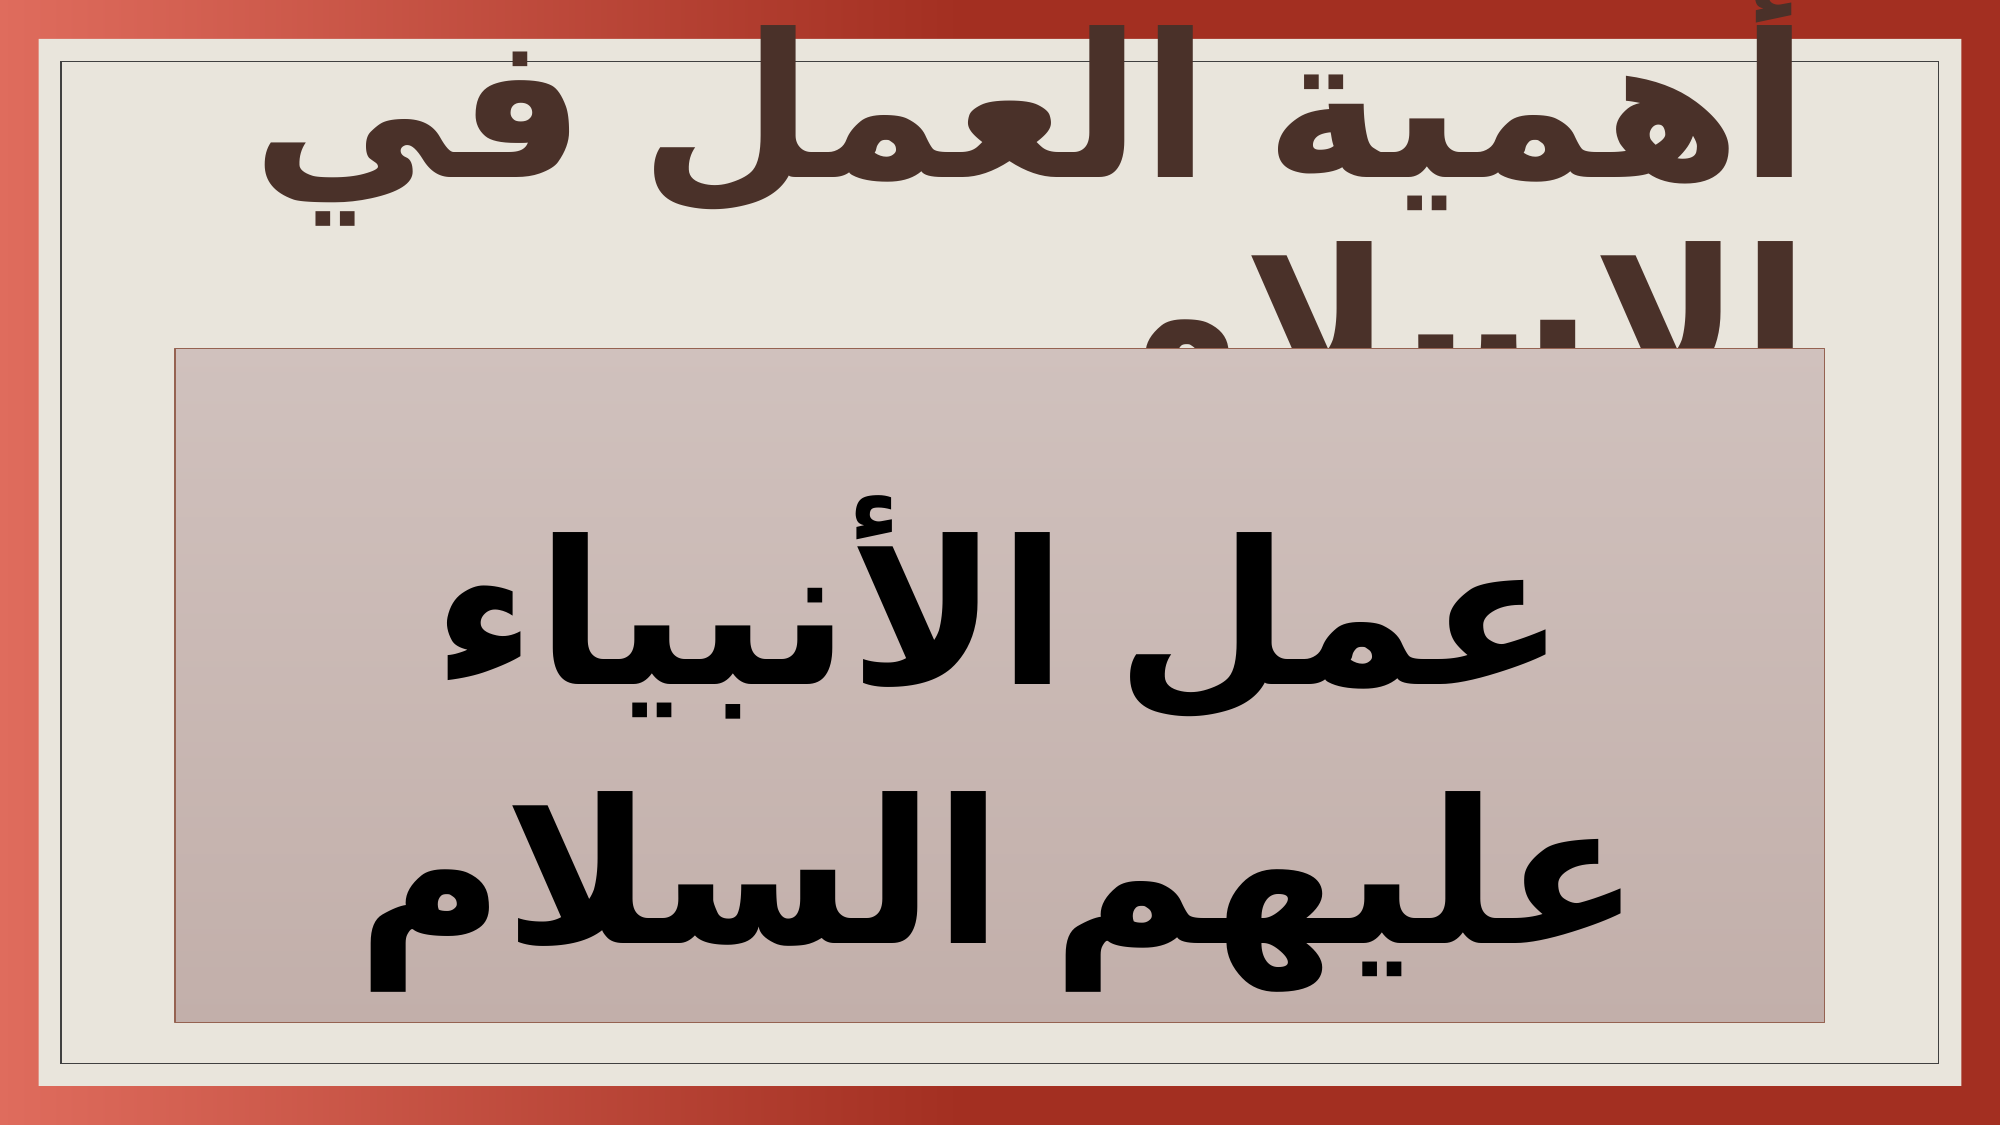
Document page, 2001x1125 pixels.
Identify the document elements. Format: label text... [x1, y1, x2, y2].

title أهمية العمل في الإسلام [174, 92, 1825, 348]
list عمل الأنبياء عليهم السلام [174, 348, 1825, 1023]
